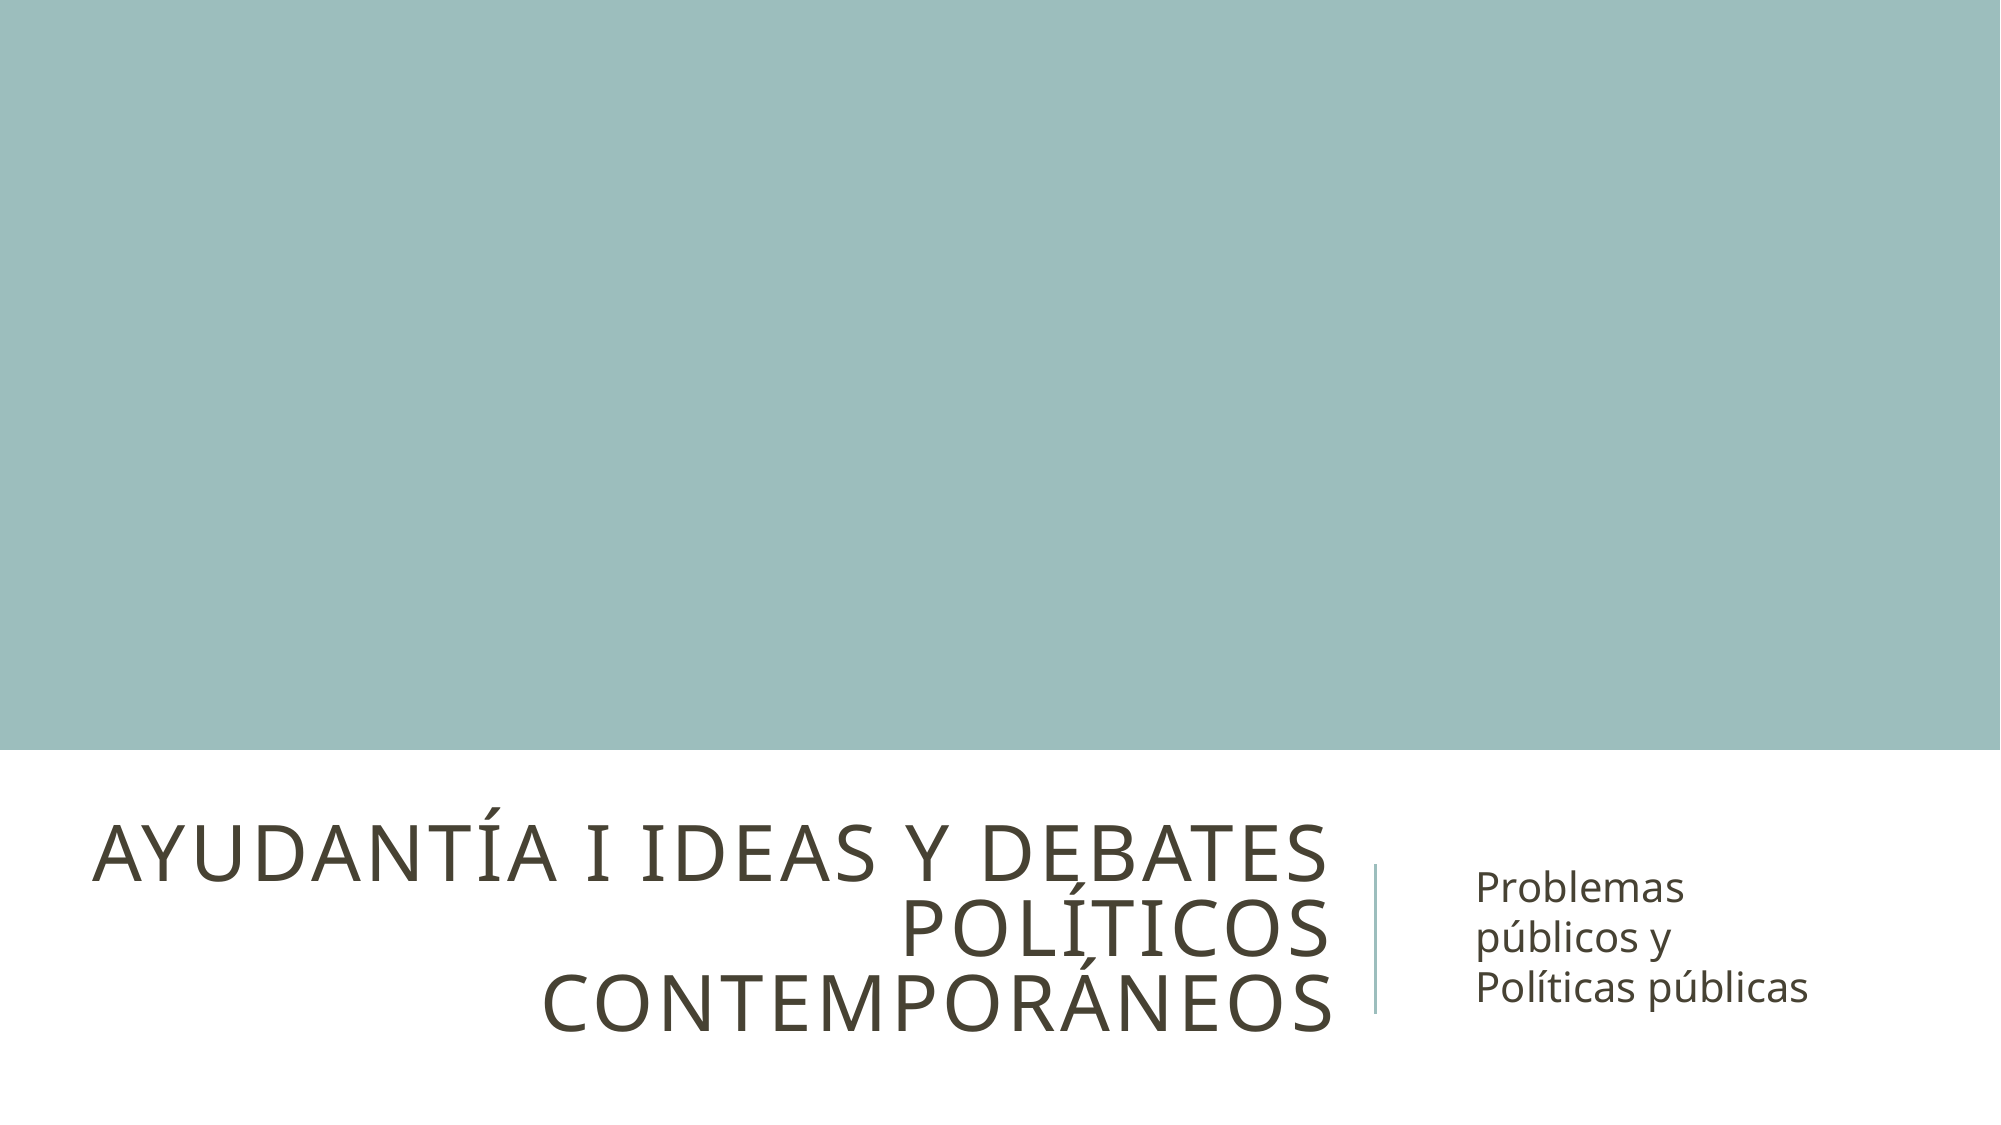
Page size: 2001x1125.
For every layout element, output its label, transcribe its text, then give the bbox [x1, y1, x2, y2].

subtitle Problemas públicos y Políticas públicas [1460, 815, 1855, 1056]
title Ayudantía I Ideas y Debates Políticos Contemporáneos [75, 813, 1350, 1054]
